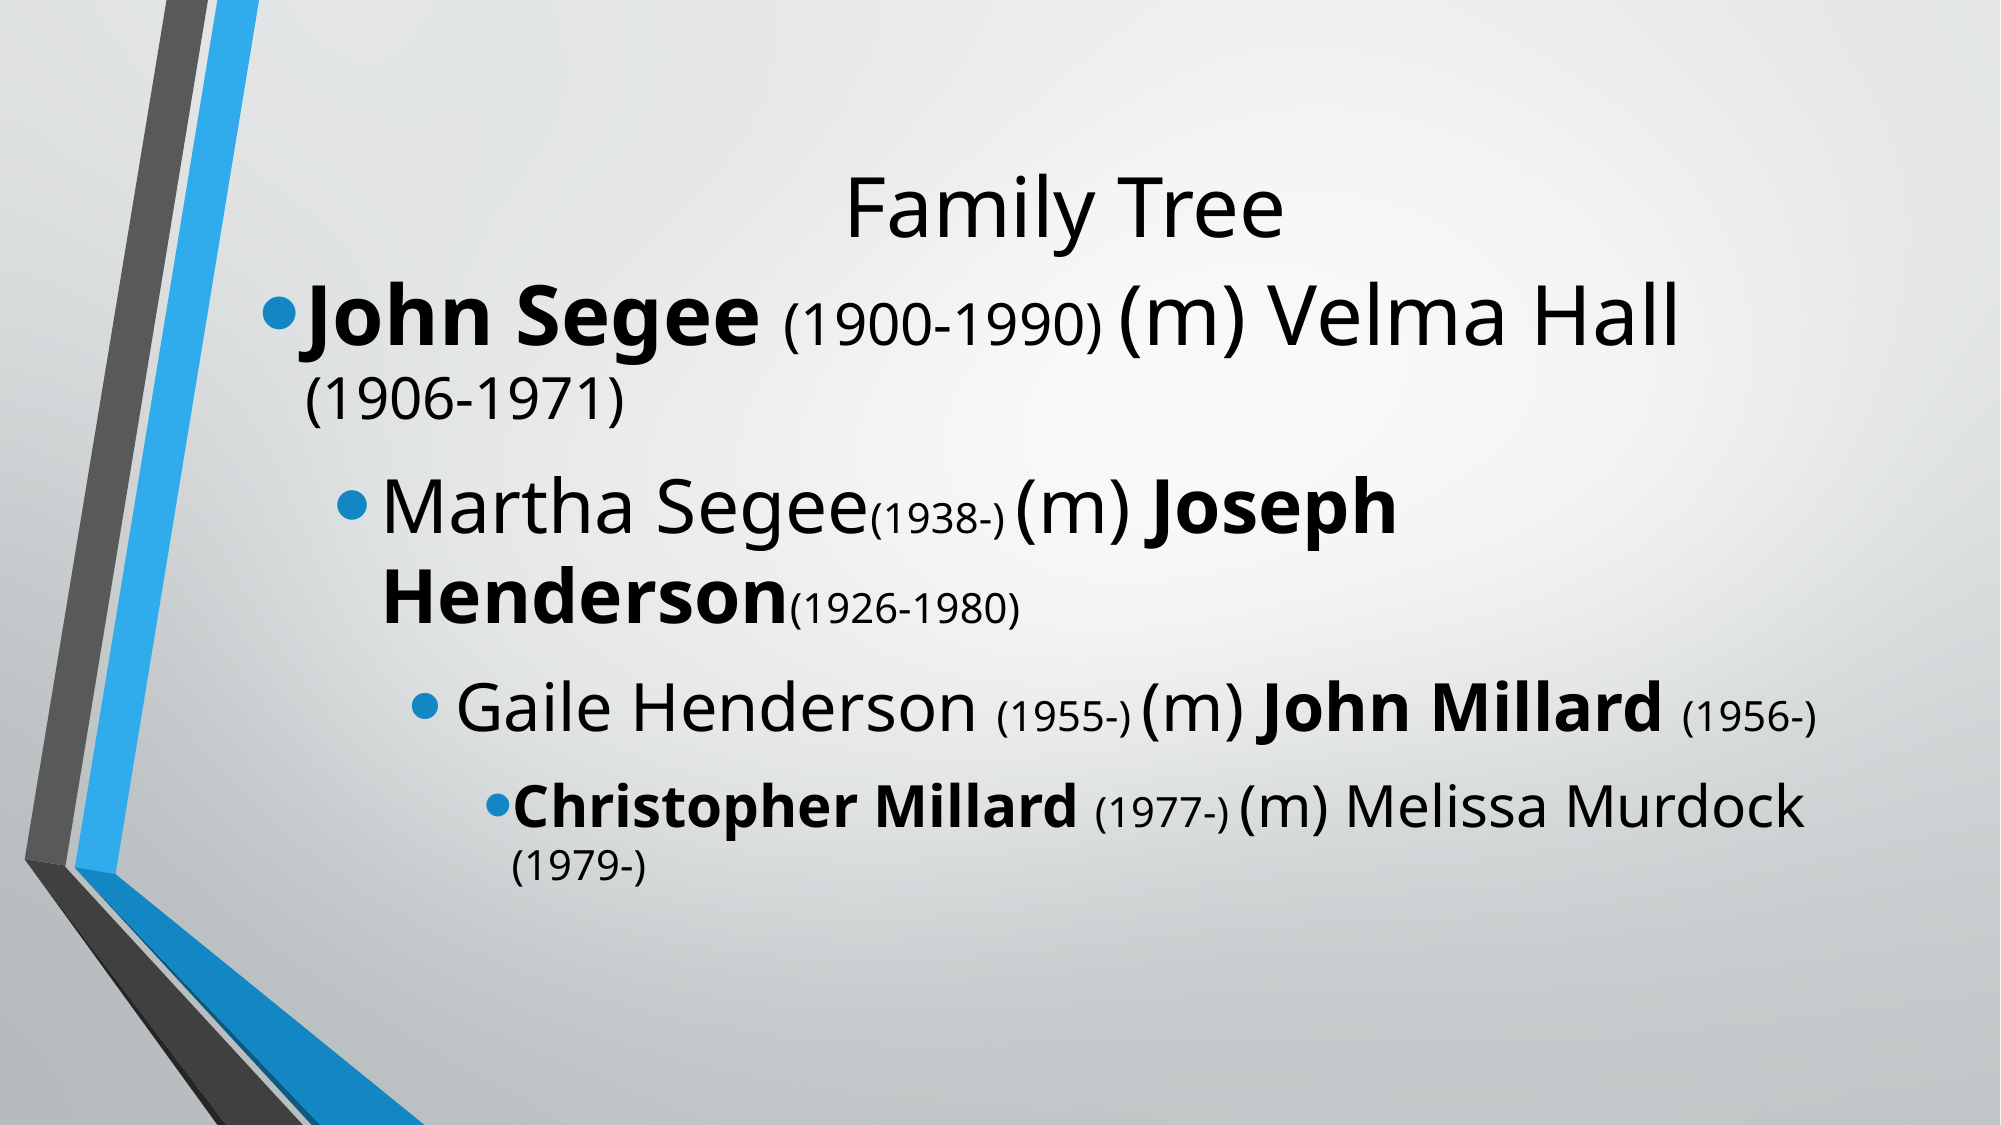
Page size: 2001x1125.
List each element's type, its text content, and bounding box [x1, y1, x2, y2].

list John Segee (1900-1990) (m) Velma Hall (1906-1971) Martha Segee(1938-) (m) Joseph Henderson(1926-1980) Gaile Henderson (1955-) (m) John Millard (1956-) Christopher Millard (1977-) (m) Melissa Murdock (1979-) [243, 254, 1887, 1088]
title Family Tree [243, 112, 1887, 254]
